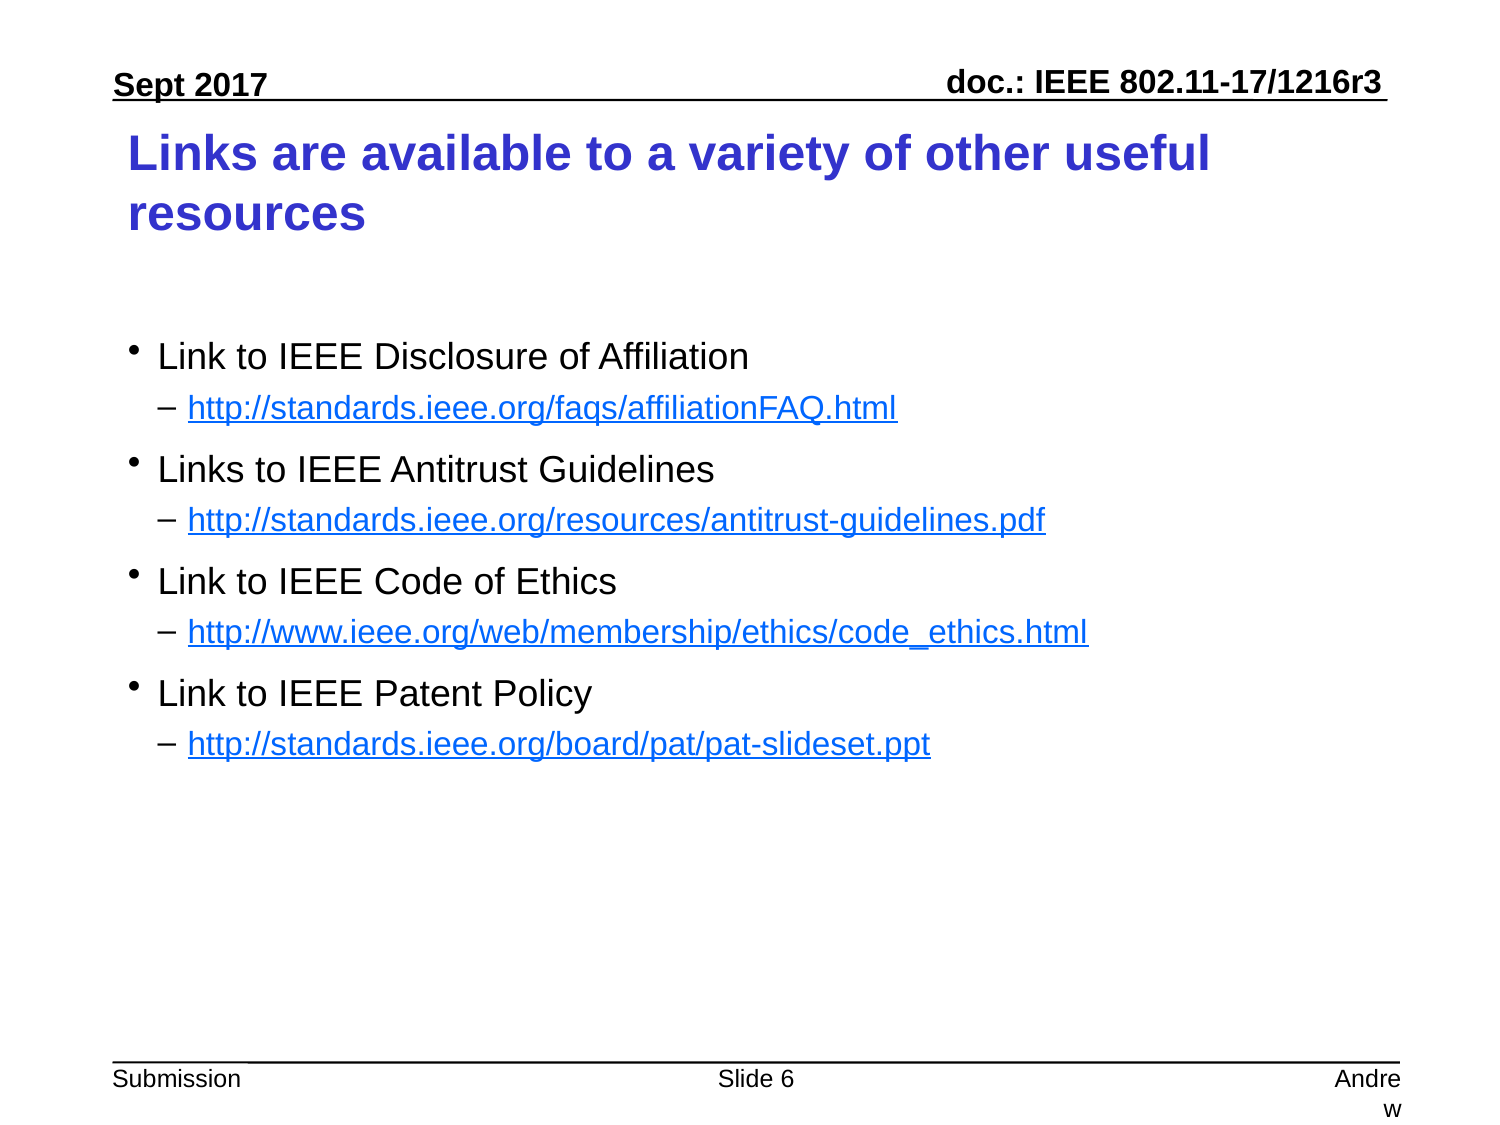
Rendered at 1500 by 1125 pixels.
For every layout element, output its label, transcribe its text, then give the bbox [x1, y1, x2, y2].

title Links are available to a variety of other useful resources [112, 112, 1388, 288]
footer Andrew Myles, Cisco [1320, 1061, 1402, 1093]
list Link to IEEE Disclosure of Affiliation http://standards.ieee.org/faqs/affiliationFAQ.html Links to IEEE Antitrust Guidelines http://standards.ieee.org/resources/antitrust-guidelines.pdf Link to IEEE Code of Ethics http://www.ieee.org/web/membership/ethics/code_ethics.html Link to IEEE Patent Policy http://standards.ieee.org/board/pat/pat-slideset.ppt [112, 324, 1388, 1000]
slide_number Slide 6 [709, 1061, 803, 1093]
